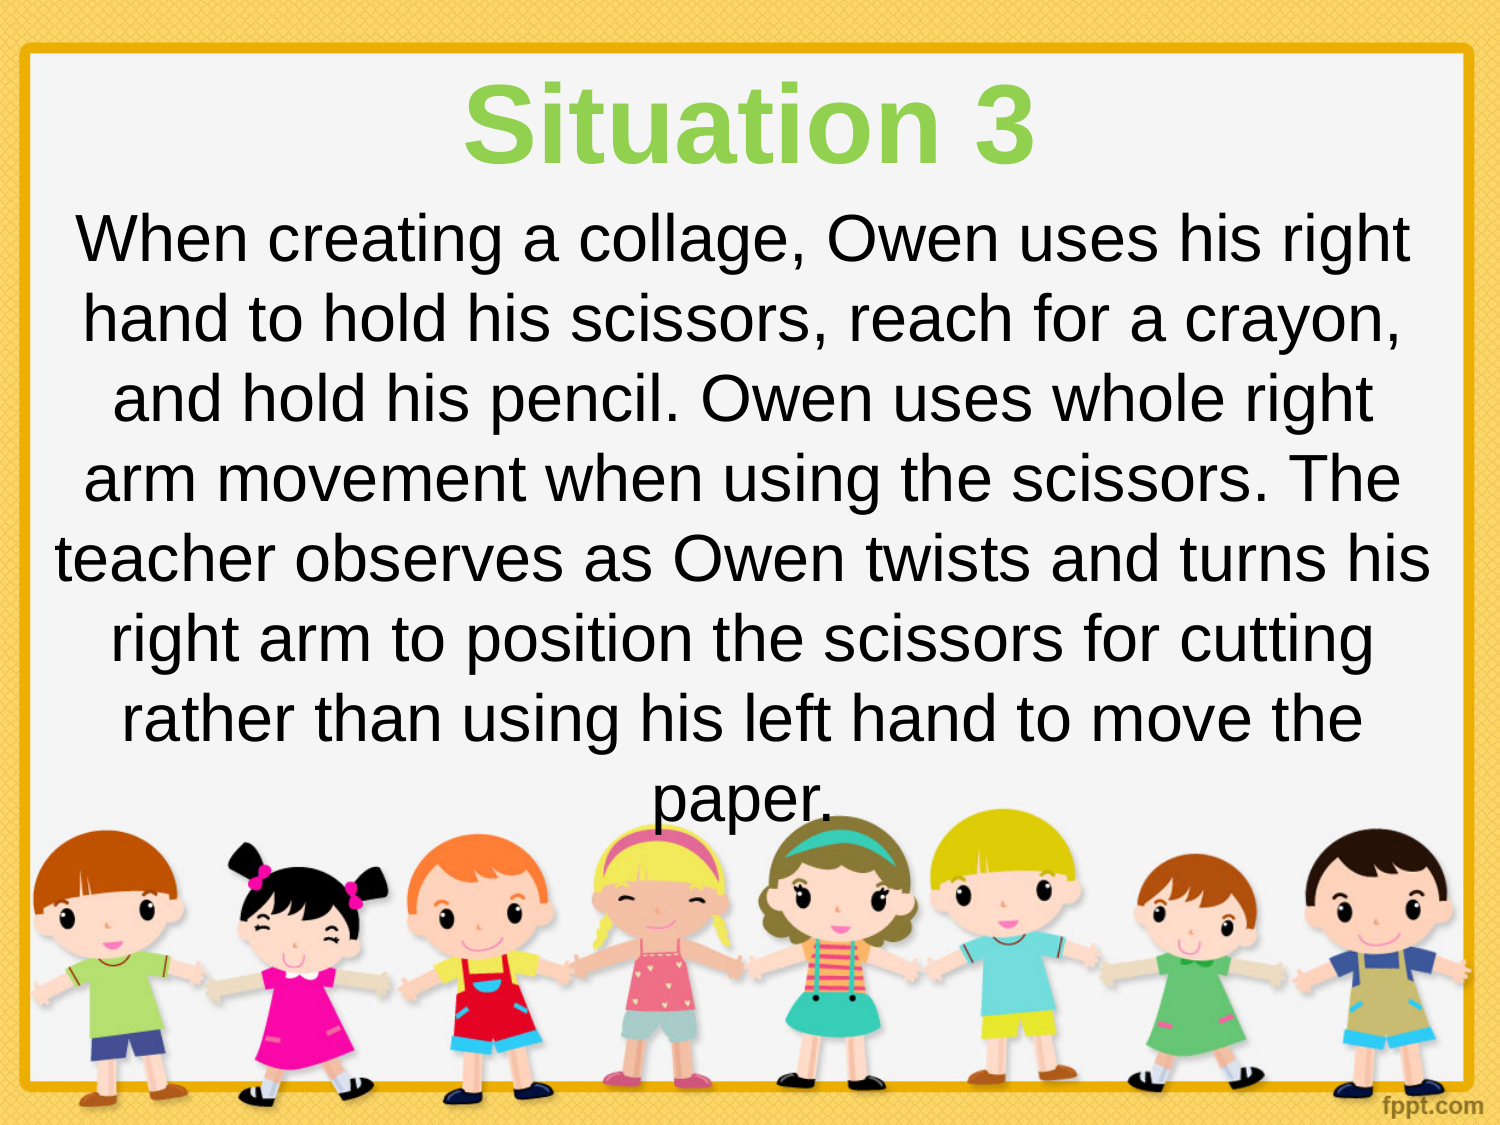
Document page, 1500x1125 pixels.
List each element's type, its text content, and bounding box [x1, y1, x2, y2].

title Situation 3 [75, 24, 1425, 187]
list When creating a collage, Owen uses his right hand to hold his scissors, reach for a crayon, and hold his pencil. Owen uses whole right arm movement when using the scissors. The teacher observes as Owen twists and turns his right arm to position the scissors for cutting rather than using his left hand to move the paper. [37, 187, 1450, 1005]
picture [0, 0, 1500, 1125]
